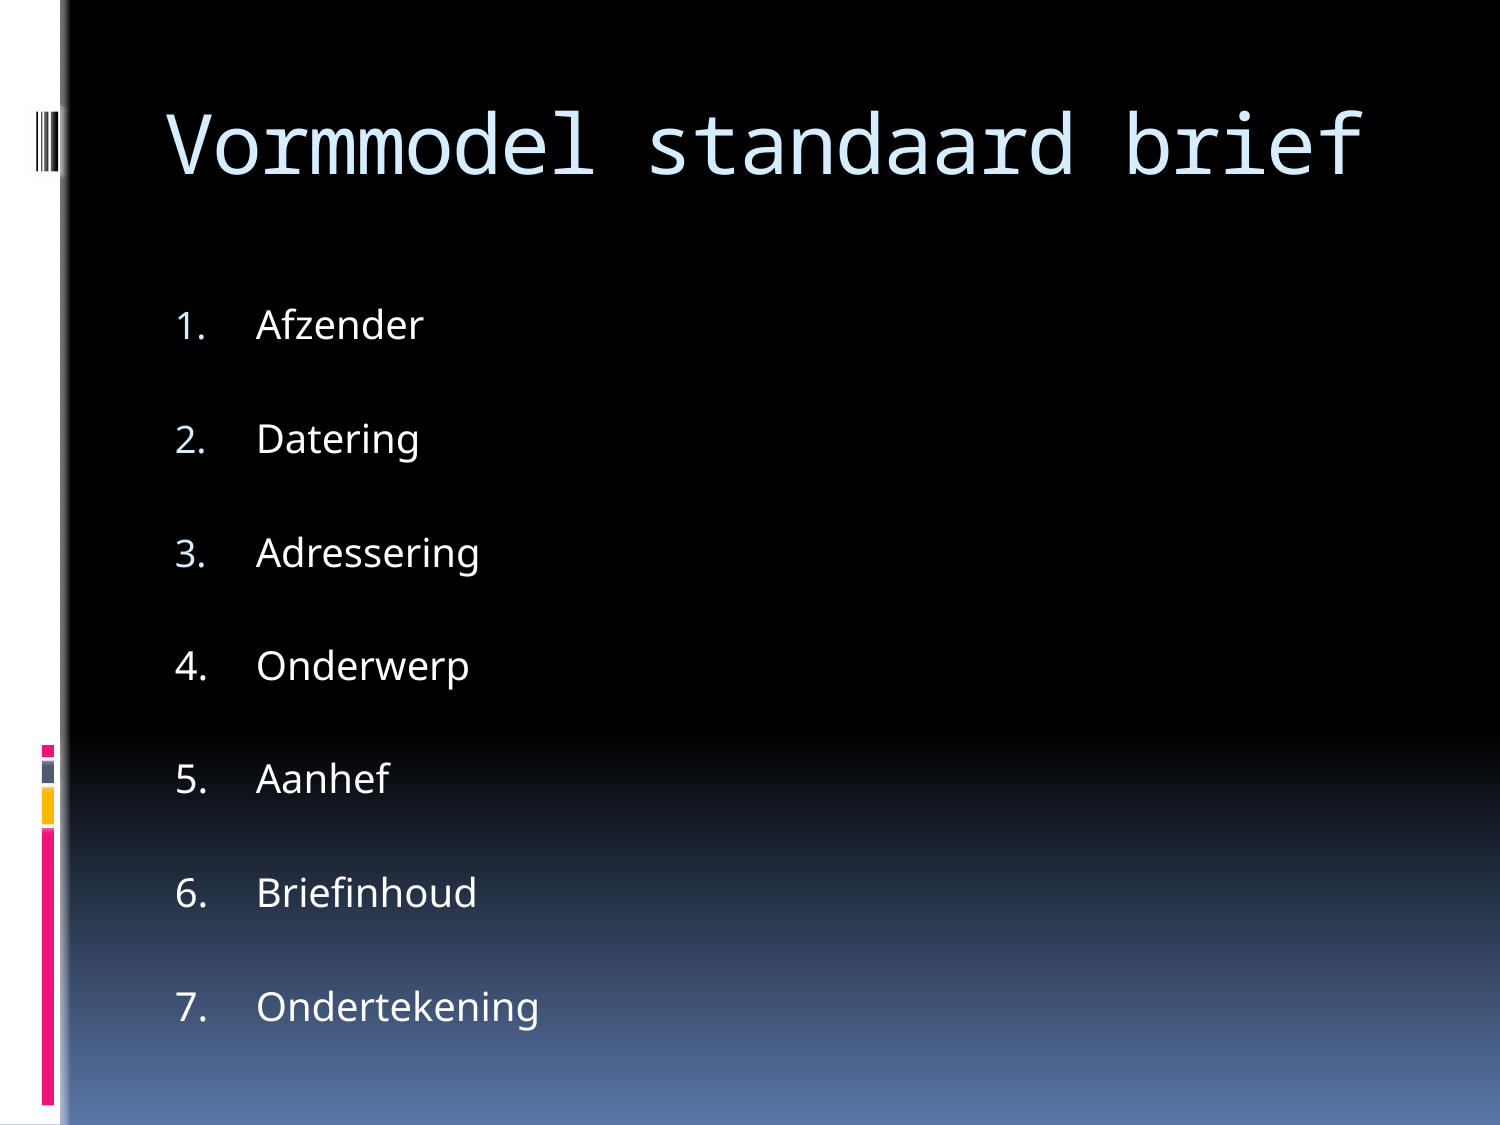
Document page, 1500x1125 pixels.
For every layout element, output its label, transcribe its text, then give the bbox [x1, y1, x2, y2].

list Afzender Datering Adressering 4. Onderwerp 5. Aanhef 6. Briefinhoud 7. Ondertekening [150, 292, 1425, 1043]
title Vormmodel standaard brief [150, 83, 1425, 234]
